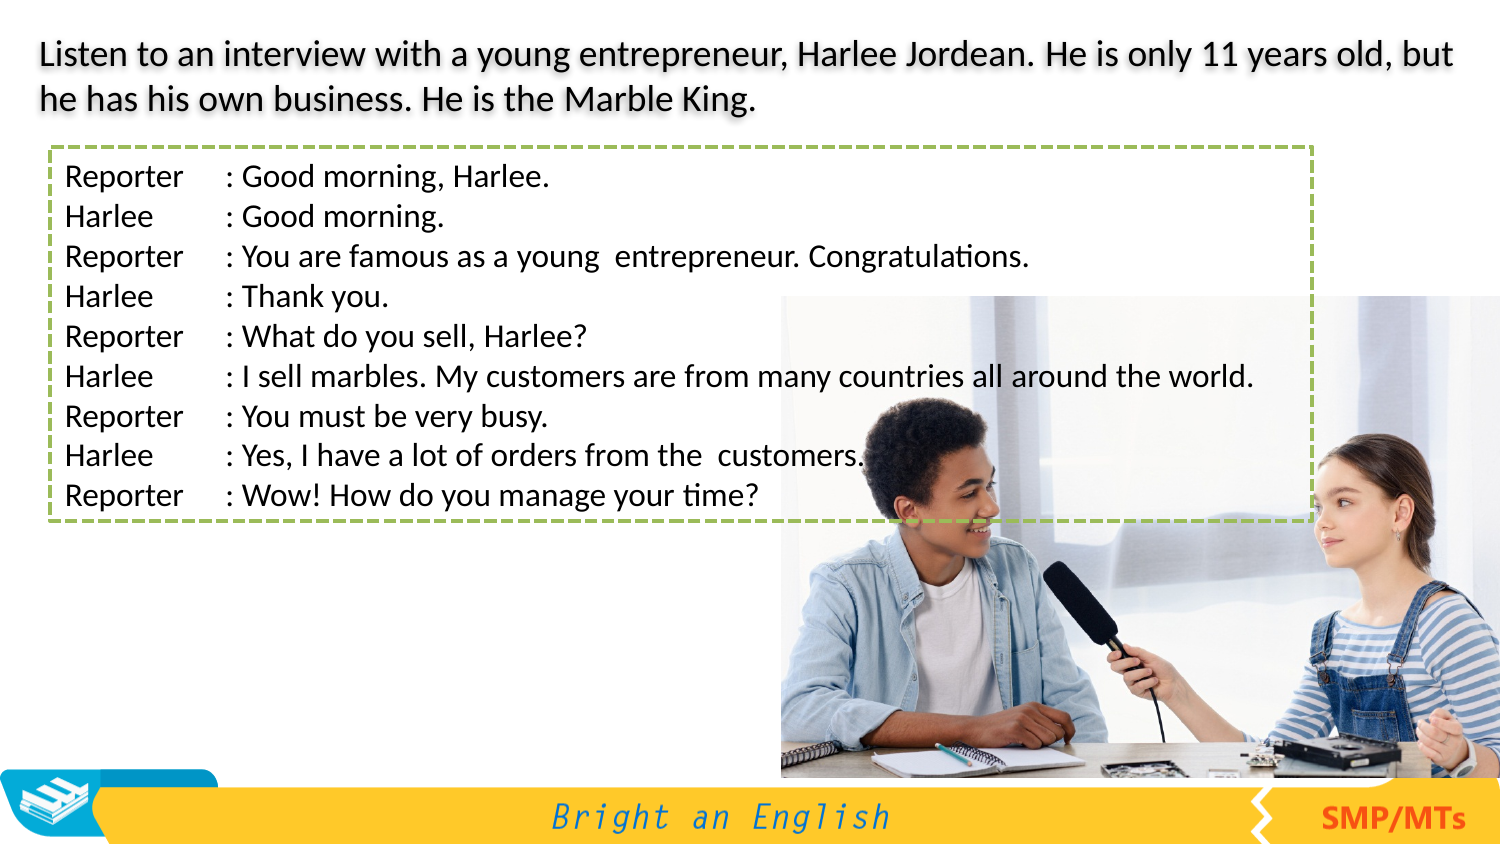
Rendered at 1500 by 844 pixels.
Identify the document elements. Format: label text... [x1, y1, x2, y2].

text_box Listen to an interview with a young entrepreneur, Harlee Jordean. He is only 11 years old, but he has his own business. He is the Marble King. [21, 19, 1500, 130]
picture [0, 296, 1500, 844]
picture [20, 778, 88, 823]
text_box Reporter : Good morning, Harlee. Harlee : Good morning. Reporter : You are famous as a young entrepreneur. Congratulations. Harlee : Thank you. Reporter : What do you sell, Harlee? Harlee : I sell marbles. My customers are from many countries all around the world. Reporter : You must be very busy. Harlee : Yes, I have a lot of orders from the customers. Reporter : Wow! How do you manage your time? [48, 145, 1314, 523]
